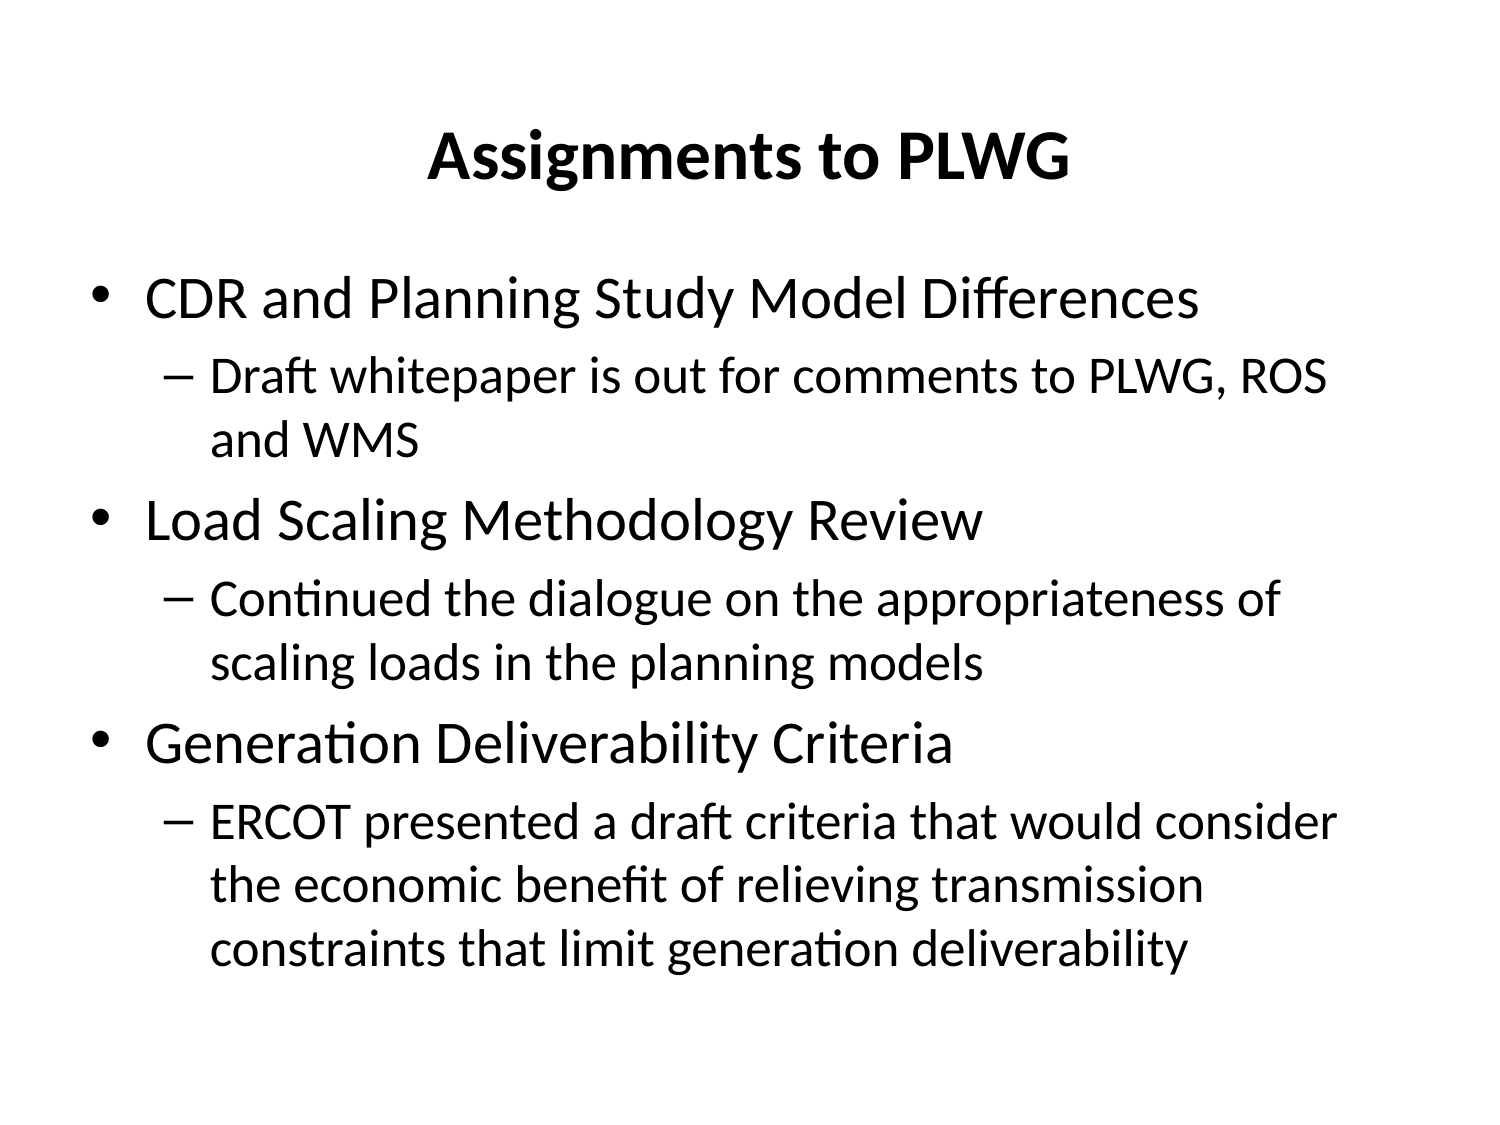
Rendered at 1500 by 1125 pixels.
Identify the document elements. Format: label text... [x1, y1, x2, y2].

list CDR and Planning Study Model Differences Draft whitepaper is out for comments to PLWG, ROS and WMS Load Scaling Methodology Review Continued the dialogue on the appropriateness of scaling loads in the planning models Generation Deliverability Criteria ERCOT presented a draft criteria that would consider the economic benefit of relieving transmission constraints that limit generation deliverability [75, 249, 1425, 993]
title Assignments to PLWG [75, 99, 1425, 249]
